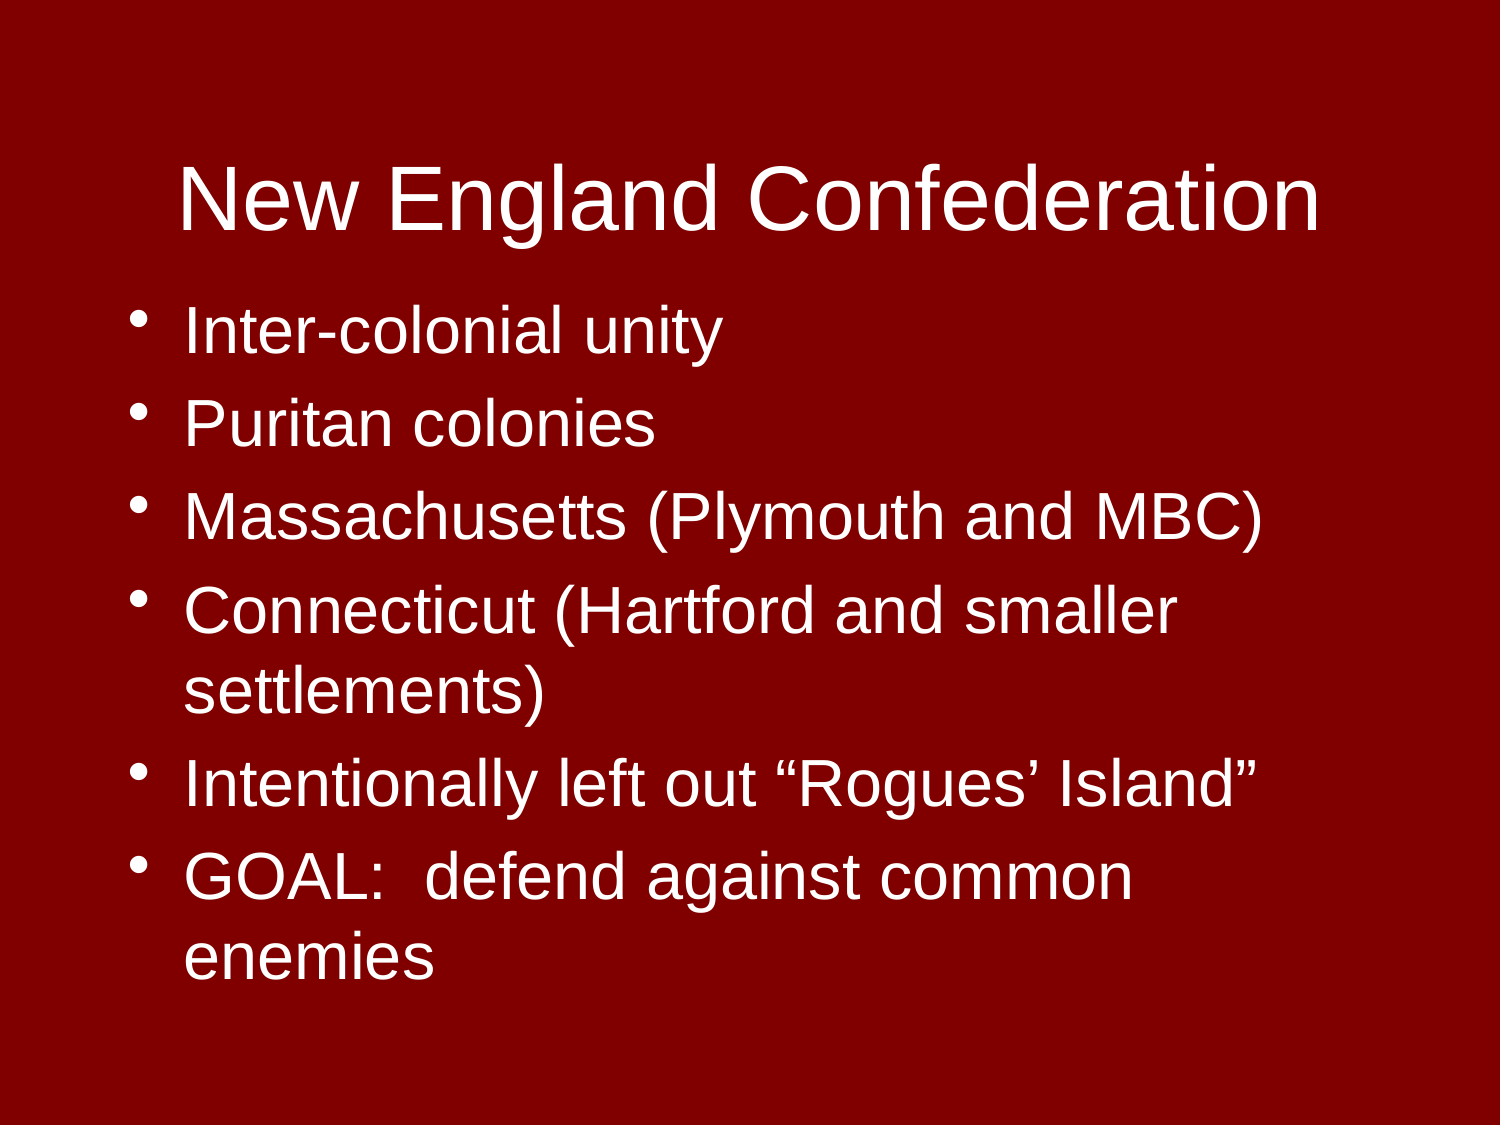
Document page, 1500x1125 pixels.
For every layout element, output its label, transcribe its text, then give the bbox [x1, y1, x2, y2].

list Inter-colonial unity Puritan colonies Massachusetts (Plymouth and MBC) Connecticut (Hartford and smaller settlements) Intentionally left out “Rogues’ Island” GOAL: defend against common enemies [112, 278, 1388, 1001]
title New England Confederation [112, 99, 1388, 278]
